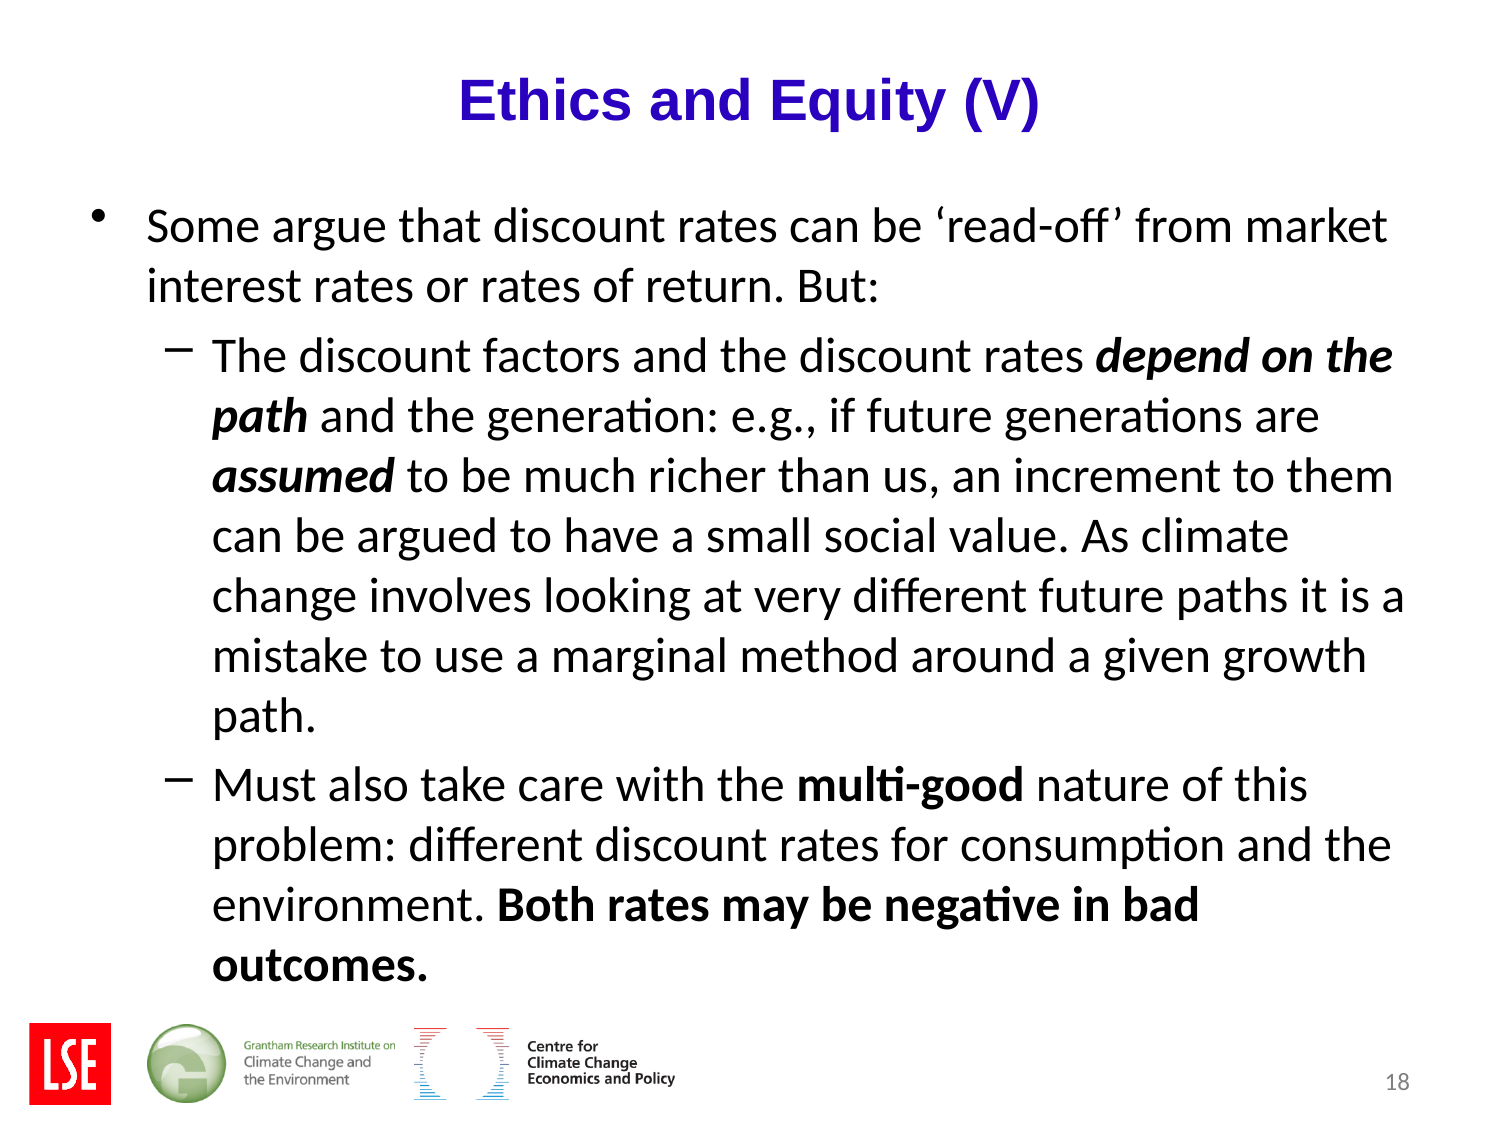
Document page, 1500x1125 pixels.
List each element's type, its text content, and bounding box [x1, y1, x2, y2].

picture [414, 1028, 675, 1100]
title Ethics and Equity (V) [75, 45, 1425, 149]
list Some argue that discount rates can be ‘read-off’ from market interest rates or rates of return. But: The discount factors and the discount rates depend on the path and the generation: e.g., if future generations are assumed to be much richer than us, an increment to them can be argued to have a small social value. As climate change involves looking at very different future paths it is a mistake to use a marginal method around a given growth path. Must also take care with the multi-good nature of this problem: different discount rates for consumption and the environment. Both rates may be negative in bad outcomes. [75, 184, 1425, 1005]
picture [147, 1024, 395, 1103]
